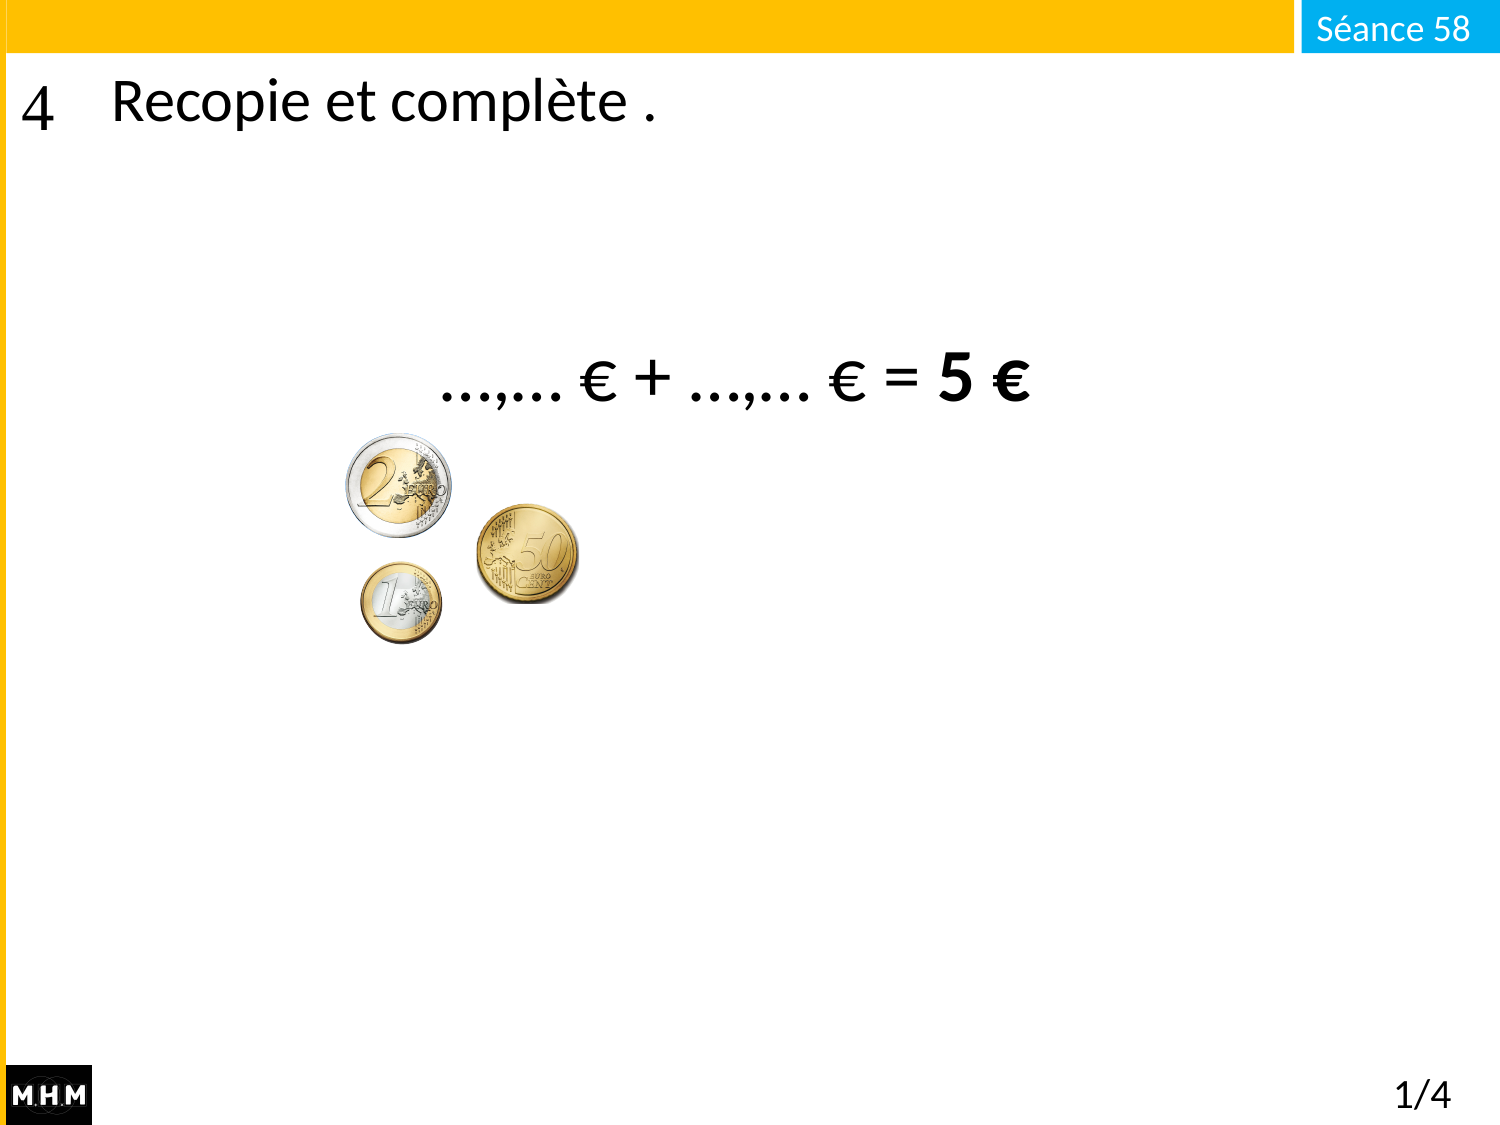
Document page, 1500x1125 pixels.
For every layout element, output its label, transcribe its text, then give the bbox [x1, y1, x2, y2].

picture [476, 502, 580, 604]
picture [360, 561, 443, 645]
picture [6, 1065, 92, 1125]
text_box 1/4 [1344, 1064, 1500, 1125]
text_box …,… € + …,… € = 5 € [302, 274, 1170, 424]
title Recopie et complète . [96, 60, 1391, 143]
picture [345, 433, 452, 538]
